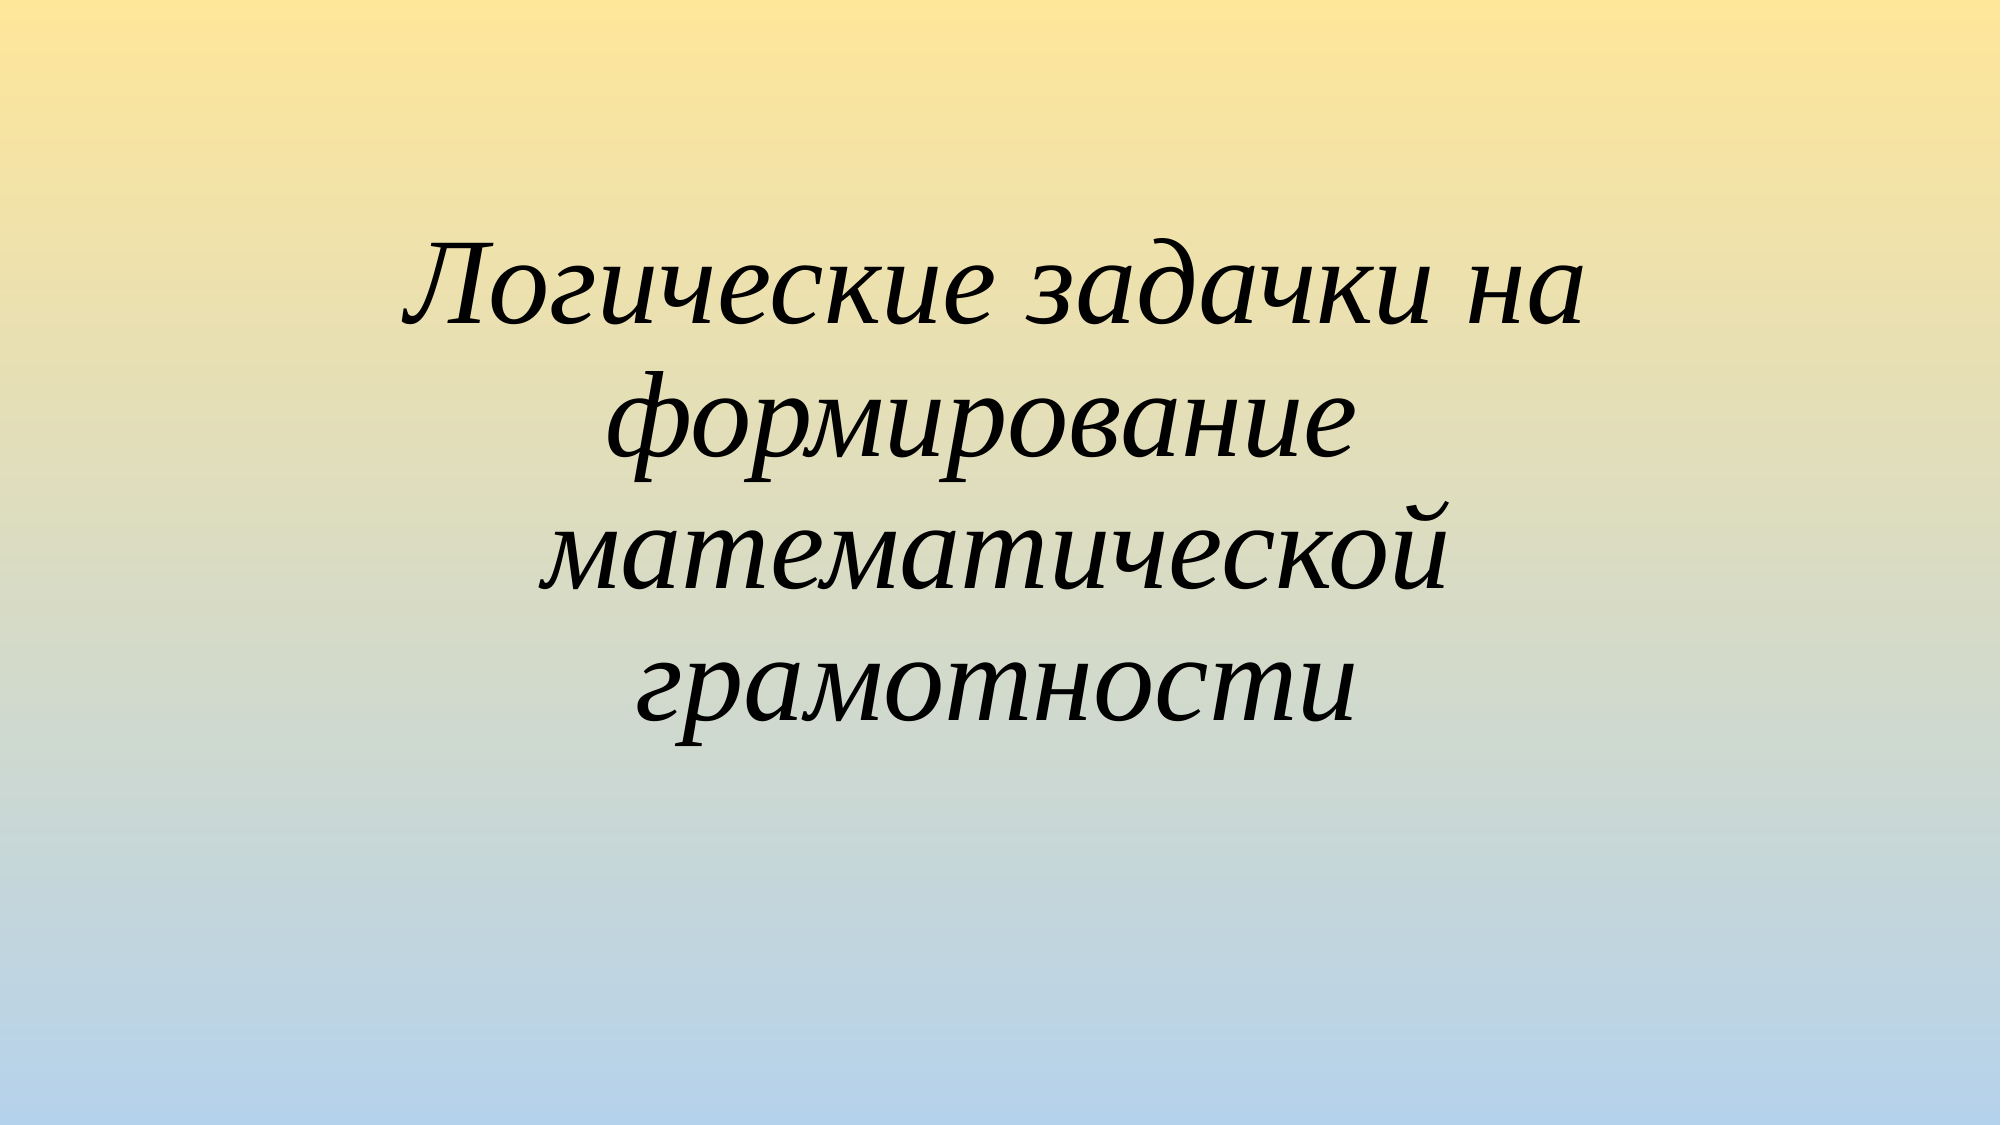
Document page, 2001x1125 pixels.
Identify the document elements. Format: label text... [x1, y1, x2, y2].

title Логические задачки на формирование математической грамотности [247, 210, 1748, 755]
